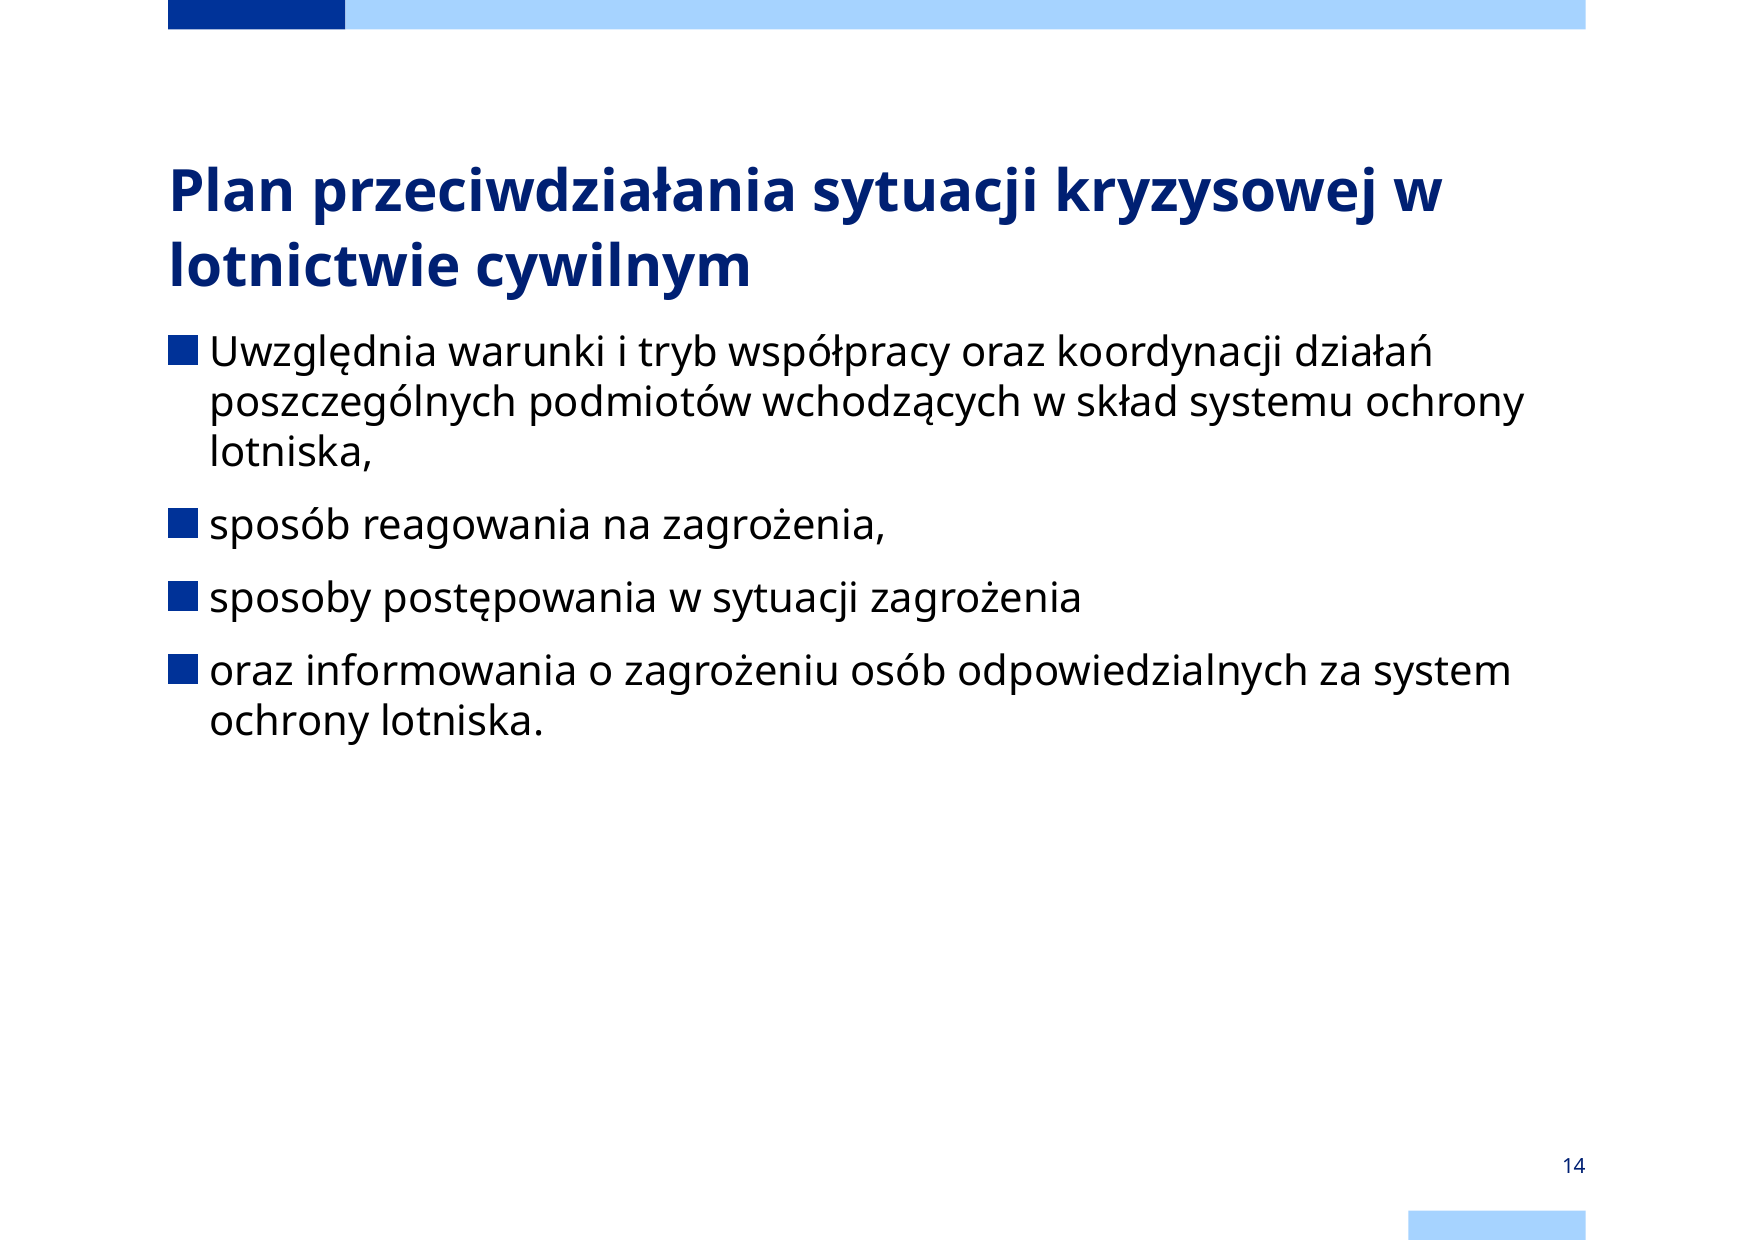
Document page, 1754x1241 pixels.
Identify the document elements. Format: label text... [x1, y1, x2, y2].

title Plan przeciwdziałania sytuacji kryzysowej w lotnictwie cywilnym [168, 147, 1586, 324]
picture [168, 654, 198, 684]
picture [168, 508, 198, 538]
list Uwzględnia warunki i tryb współpracy oraz koordynacji działań poszczególnych podmiotów wchodzących w skład systemu ochrony lotniska, sposób reagowania na zagrożenia, sposoby postępowania w sytuacji zagrożenia oraz informowania o zagrożeniu osób odpowiedzialnych za system ochrony lotniska. [168, 324, 1586, 1093]
slide_number 14 [1408, 1151, 1586, 1182]
picture [168, 581, 198, 611]
picture [168, 335, 198, 365]
